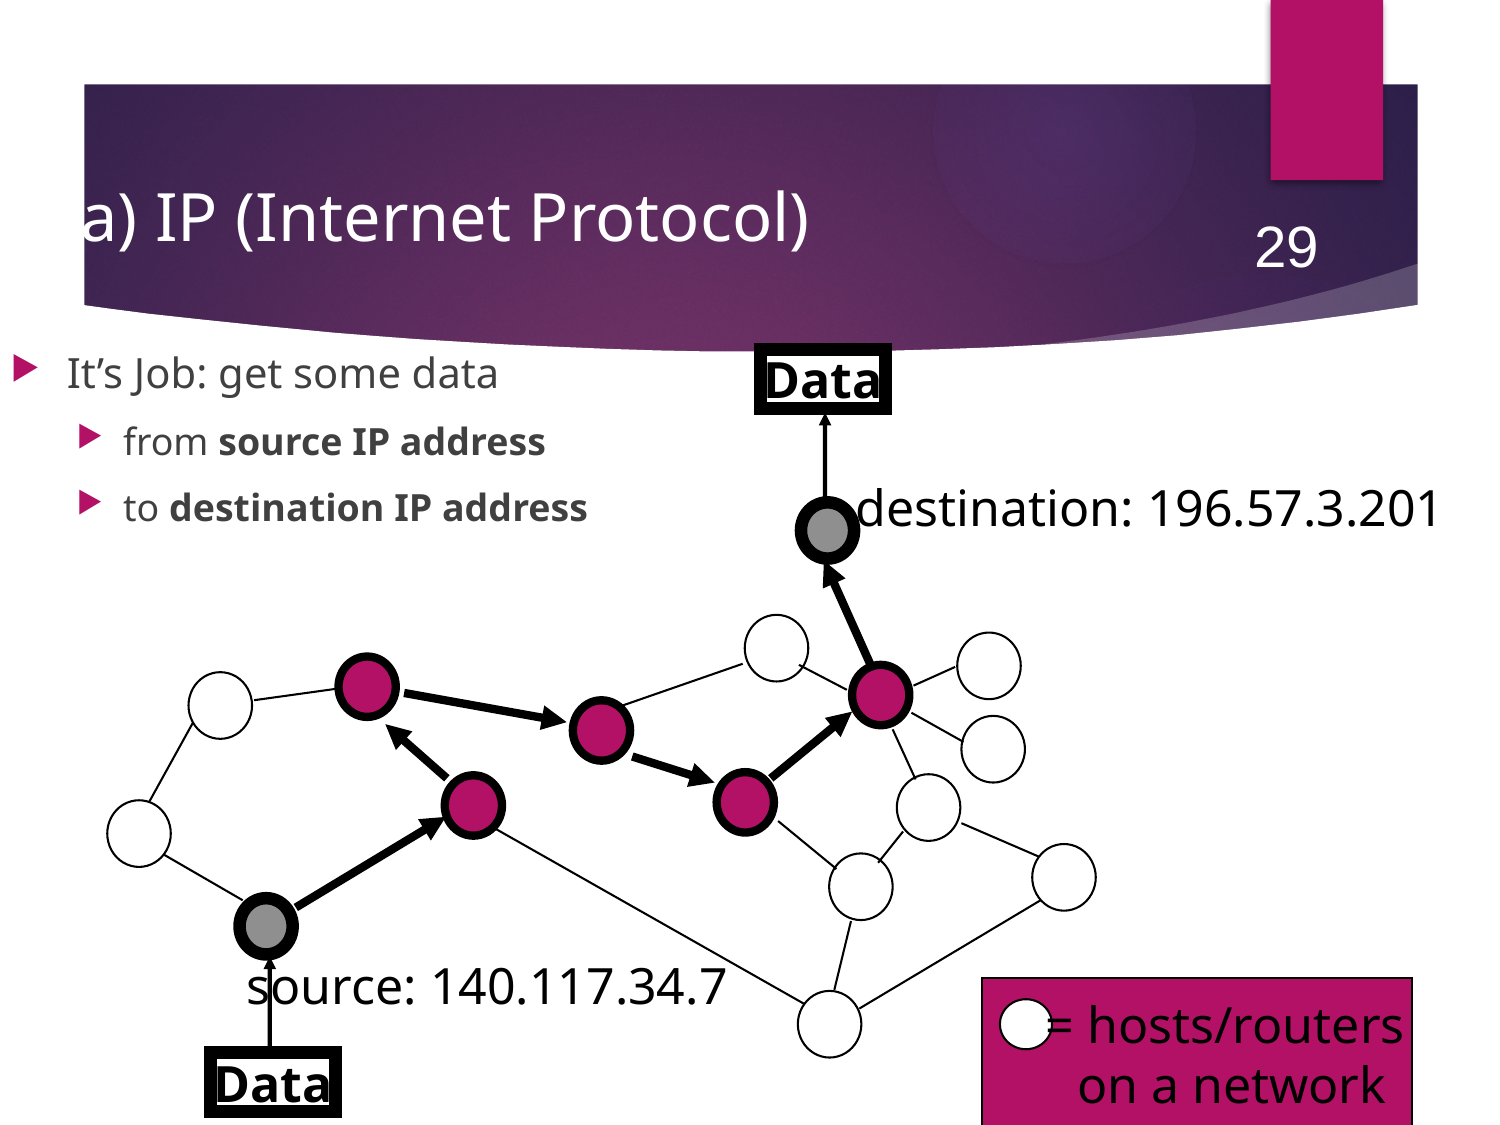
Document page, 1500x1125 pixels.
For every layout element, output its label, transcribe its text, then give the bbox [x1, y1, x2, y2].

text_box [295, 816, 446, 908]
text_box [818, 412, 832, 505]
slide_number 29 [1222, 160, 1352, 287]
text_box [263, 956, 277, 1051]
text_box [1032, 844, 1096, 911]
text_box [800, 502, 851, 559]
text_box [716, 772, 774, 833]
text_box = hosts/routers on a network [1030, 986, 1420, 1121]
text_box [444, 775, 503, 836]
text_box [770, 711, 853, 779]
text_box [797, 990, 862, 1058]
text_box [632, 756, 715, 785]
list It’s Job: get some data from source IP address to destination IP address [0, 339, 846, 653]
title a) IP (Internet Protocol) [65, 146, 1341, 284]
text_box [896, 774, 961, 841]
text_box destination: 196.57.3.201 [841, 468, 1460, 544]
text_box [957, 632, 1021, 700]
text_box Data [210, 1052, 336, 1112]
text_box [829, 853, 893, 921]
text_box [982, 978, 1413, 1125]
text_box Data [760, 349, 886, 409]
text_box source: 140.117.34.7 [231, 947, 743, 1023]
text_box [385, 724, 447, 779]
text_box [404, 692, 567, 727]
text_box [188, 672, 253, 739]
text_box [107, 800, 171, 867]
text_box [999, 999, 1030, 1050]
text_box [852, 664, 910, 726]
text_box [823, 560, 873, 671]
text_box [338, 656, 396, 717]
text_box [572, 700, 631, 761]
text_box [239, 898, 293, 947]
text_box [744, 614, 809, 682]
text_box [961, 715, 1025, 783]
